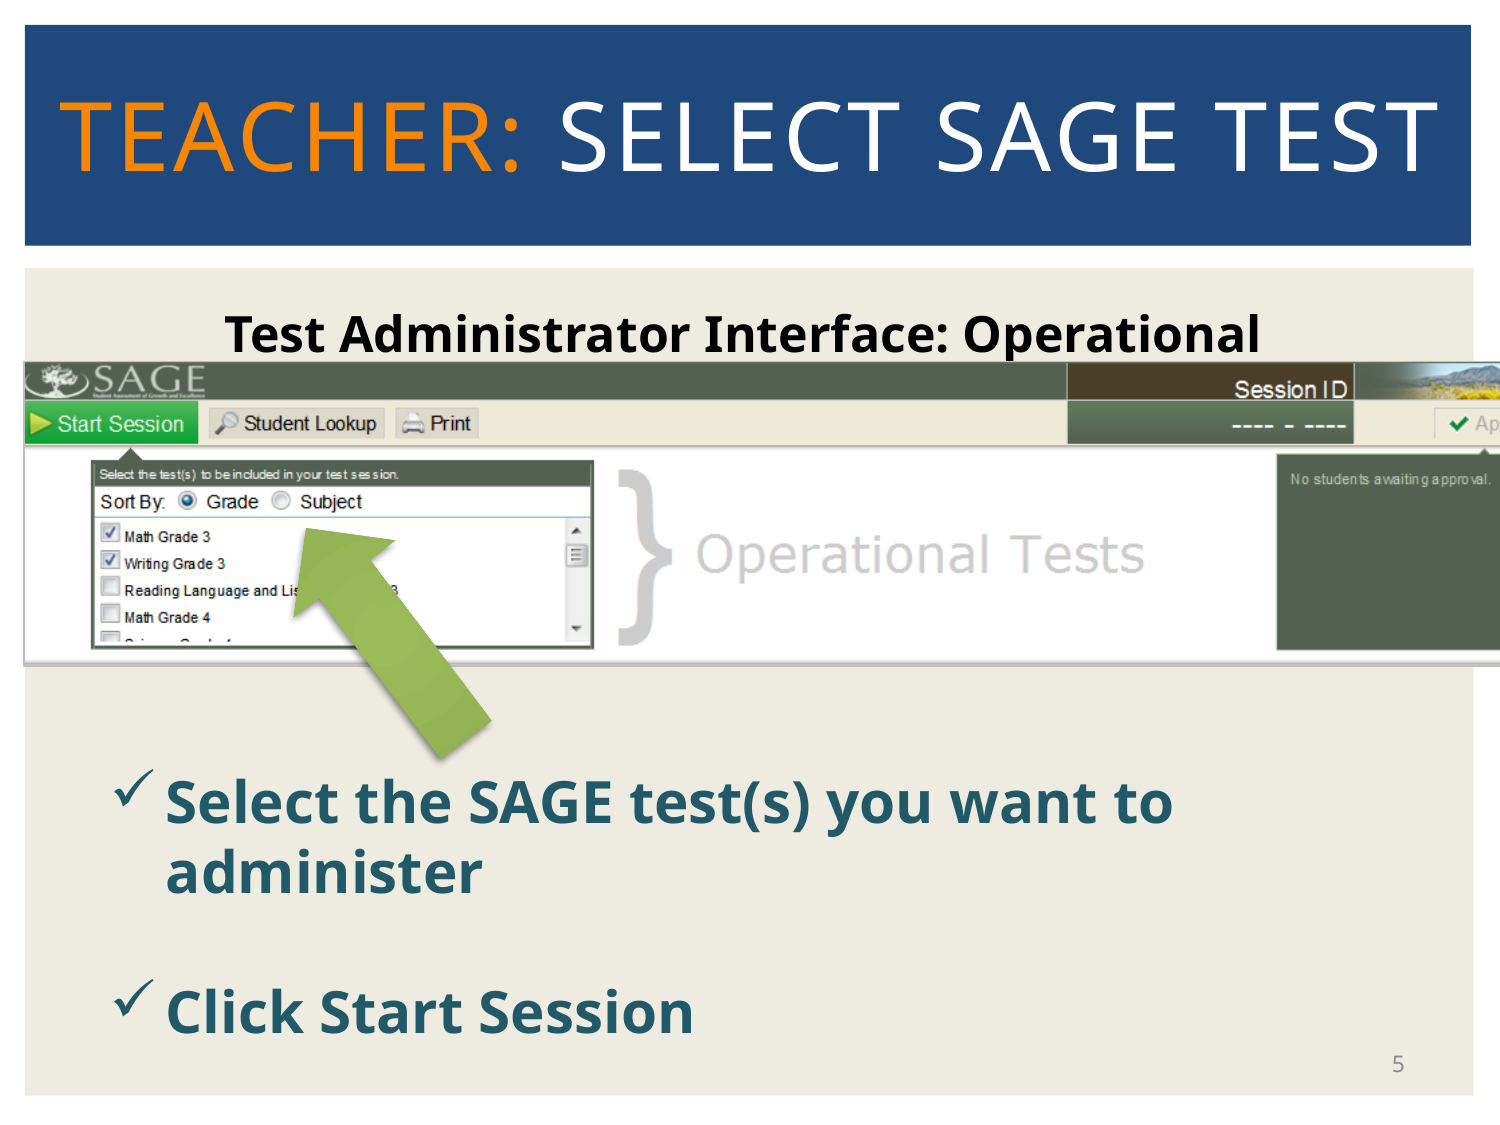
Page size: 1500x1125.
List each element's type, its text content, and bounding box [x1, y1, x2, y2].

text_box Test Administrator Interface: Operational [0, 294, 1500, 370]
slide_number 5 [1349, 1041, 1448, 1089]
text_box [378, 676, 492, 760]
text_box Select the SAGE test(s) you want to administer Click Start Session [94, 758, 1351, 1053]
title Teacher: Select SAGE TEST [0, 48, 1500, 199]
picture [24, 362, 1500, 666]
